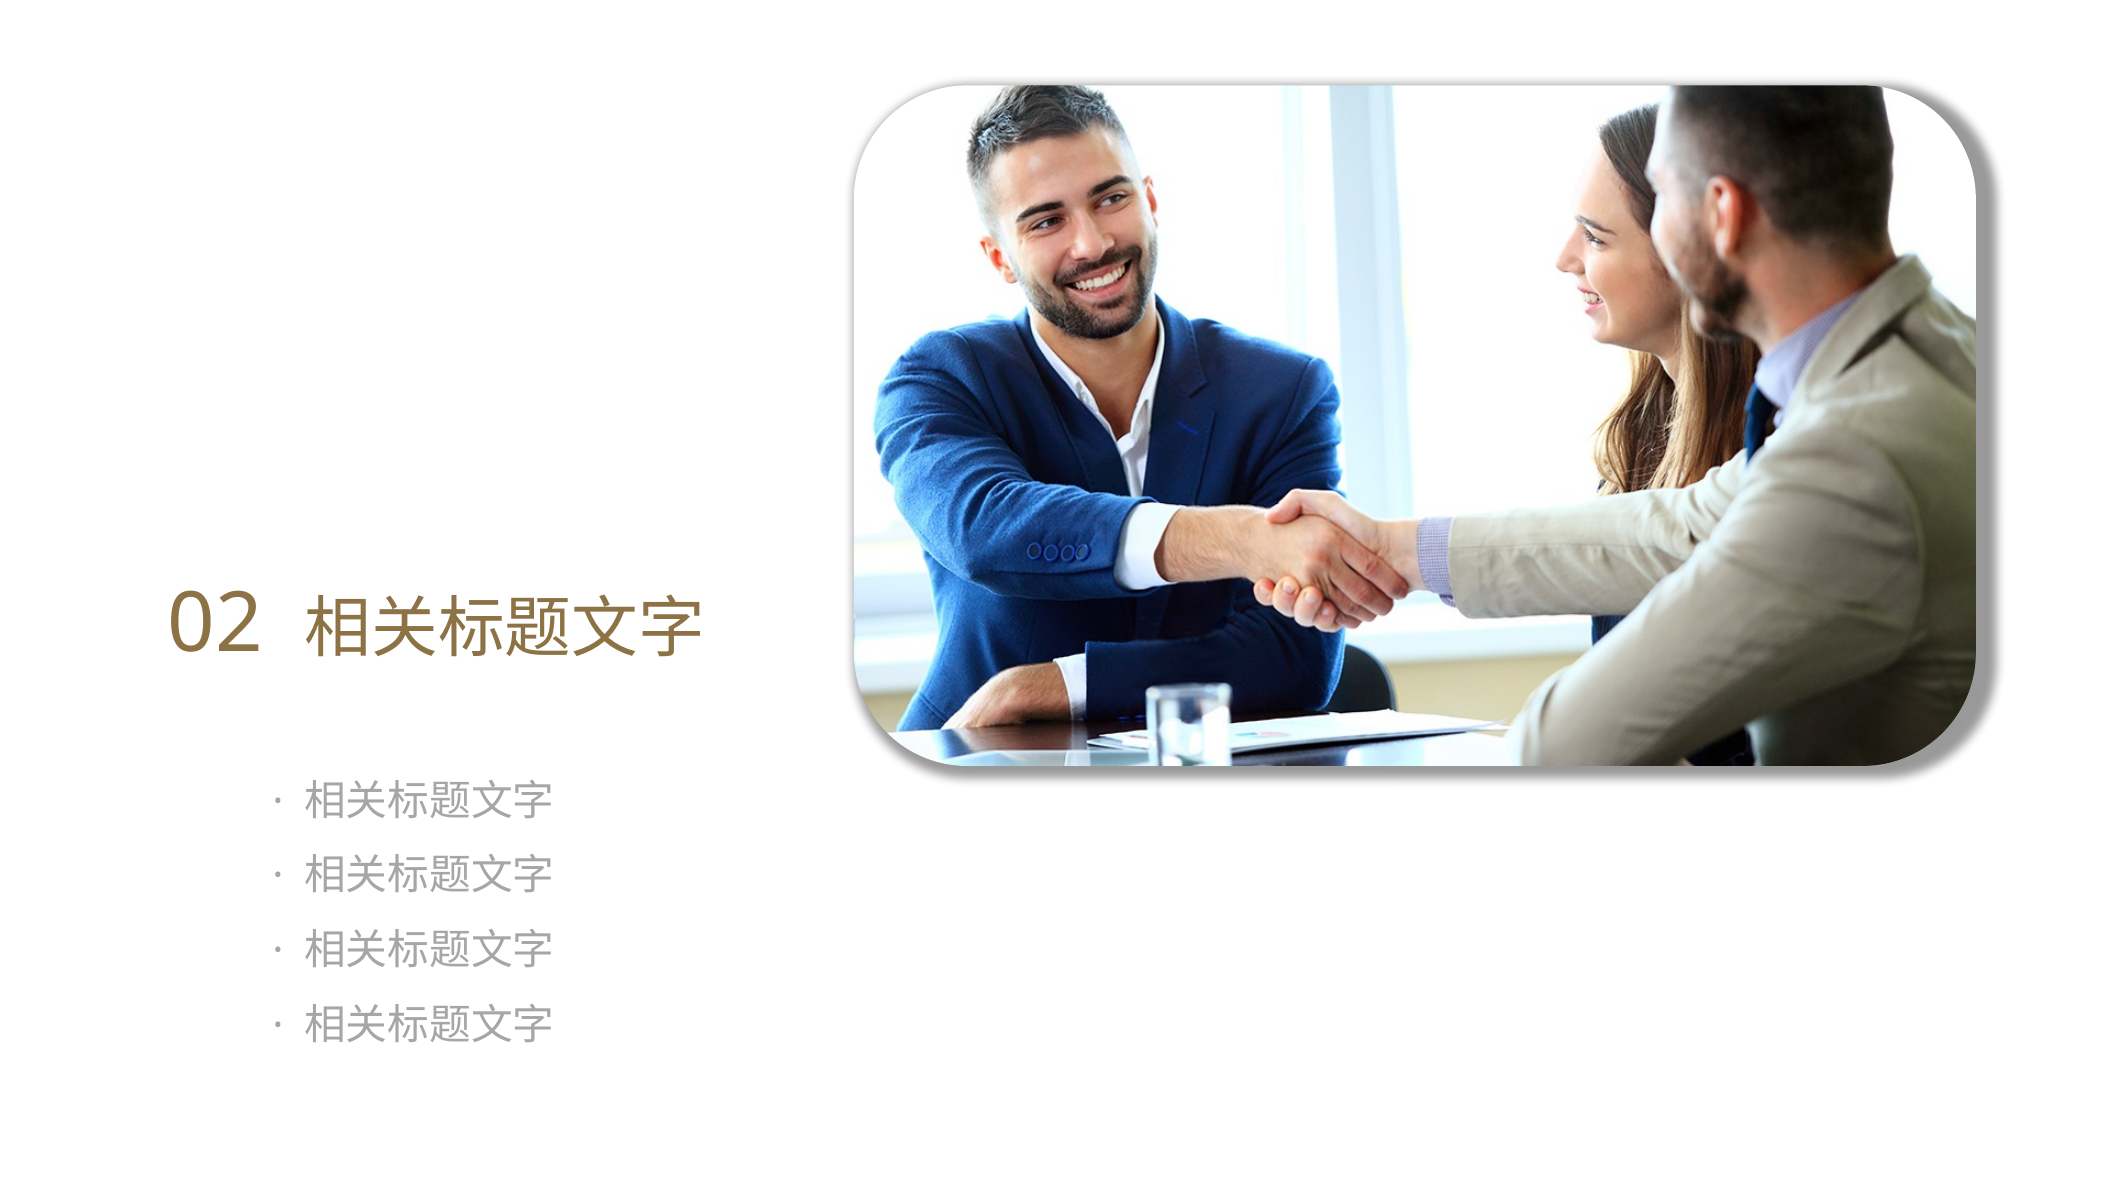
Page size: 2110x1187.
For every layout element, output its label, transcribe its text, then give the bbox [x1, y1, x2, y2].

text_box · 相关标题文字 [257, 840, 724, 906]
text_box 02 相关标题文字 [153, 561, 789, 676]
text_box · 相关标题文字 [257, 915, 724, 981]
text_box [866, 706, 1964, 716]
text_box [872, 717, 1957, 767]
text_box · 相关标题文字 [257, 766, 724, 831]
text_box [852, 84, 1977, 705]
text_box · 相关标题文字 [257, 990, 724, 1055]
